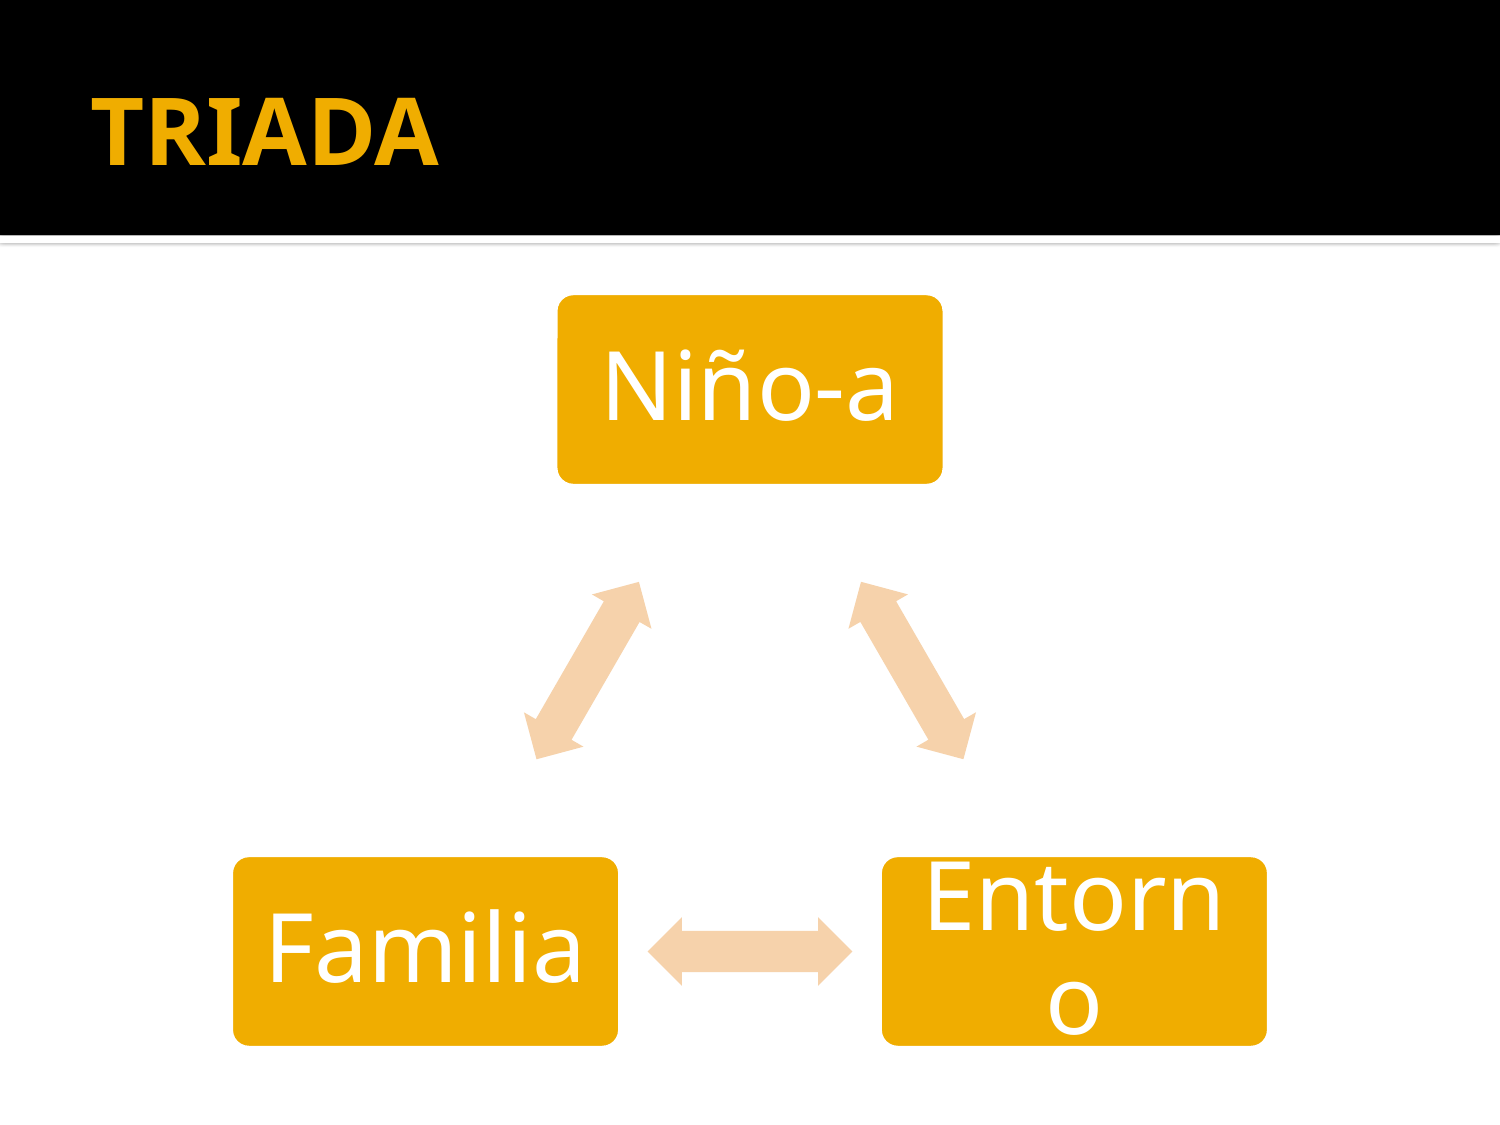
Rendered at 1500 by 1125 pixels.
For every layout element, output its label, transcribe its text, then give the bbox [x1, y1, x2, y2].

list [74, 291, 1425, 1050]
title TRIADA [75, 25, 1425, 231]
